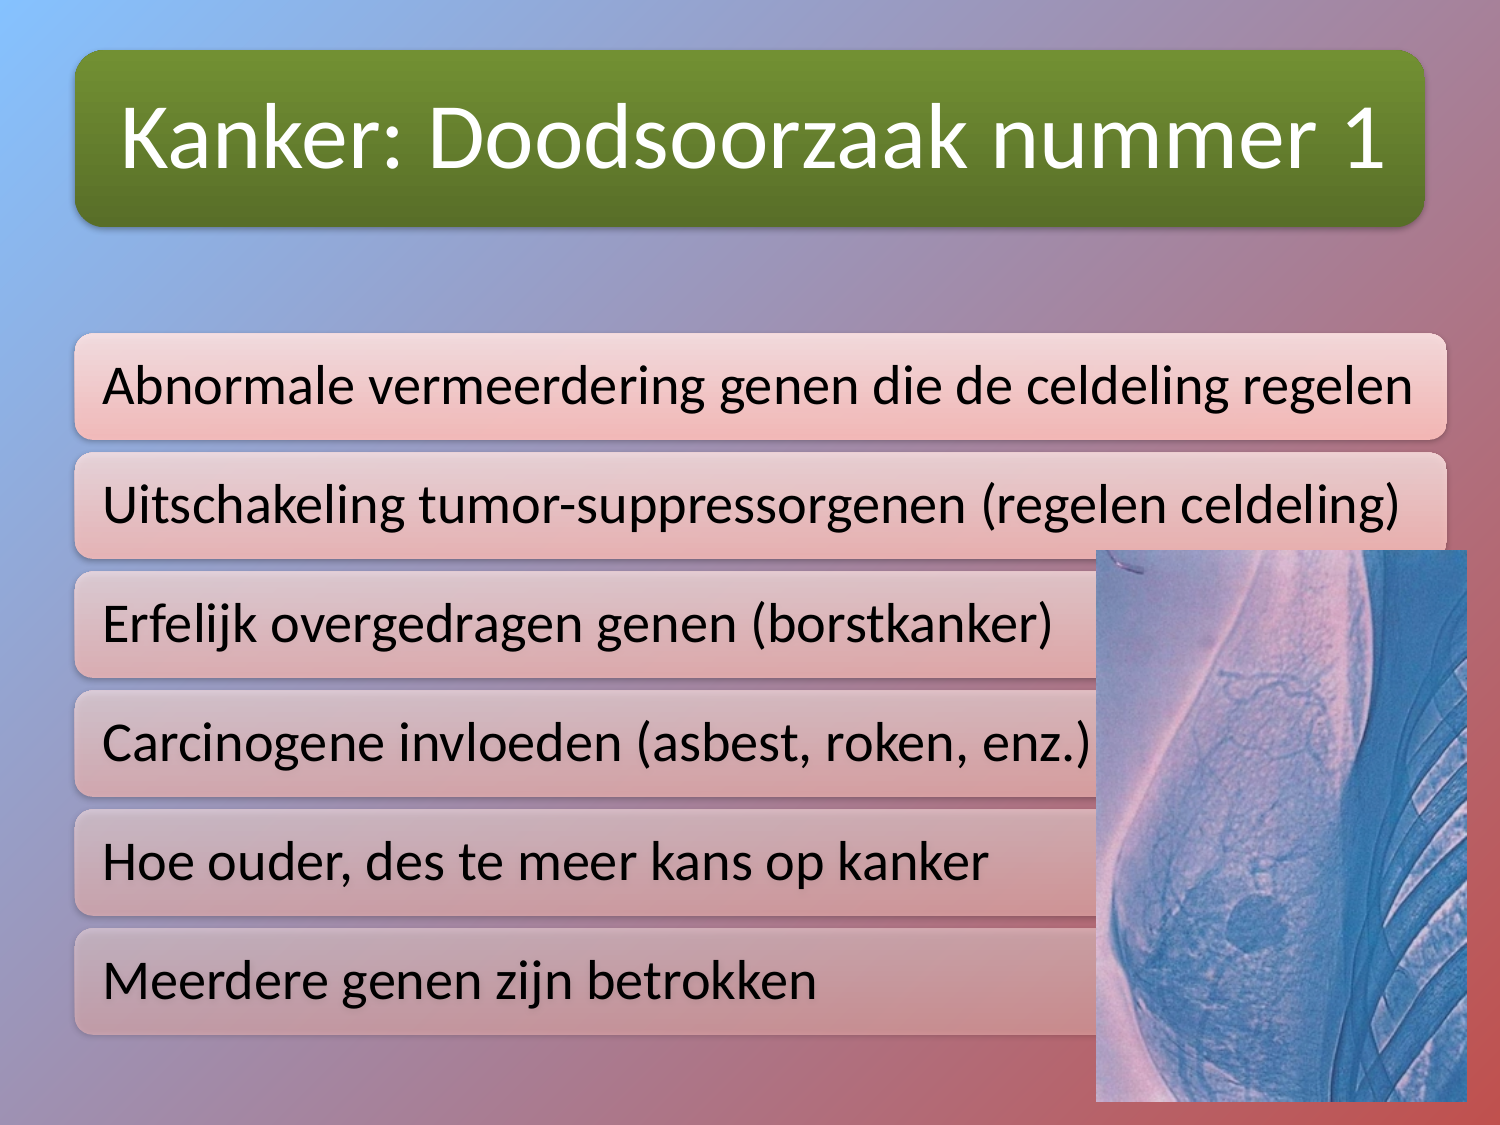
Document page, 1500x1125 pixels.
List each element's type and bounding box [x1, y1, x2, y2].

text_box [74, 44, 1426, 233]
list [74, 262, 1448, 1107]
picture [1096, 550, 1467, 1102]
